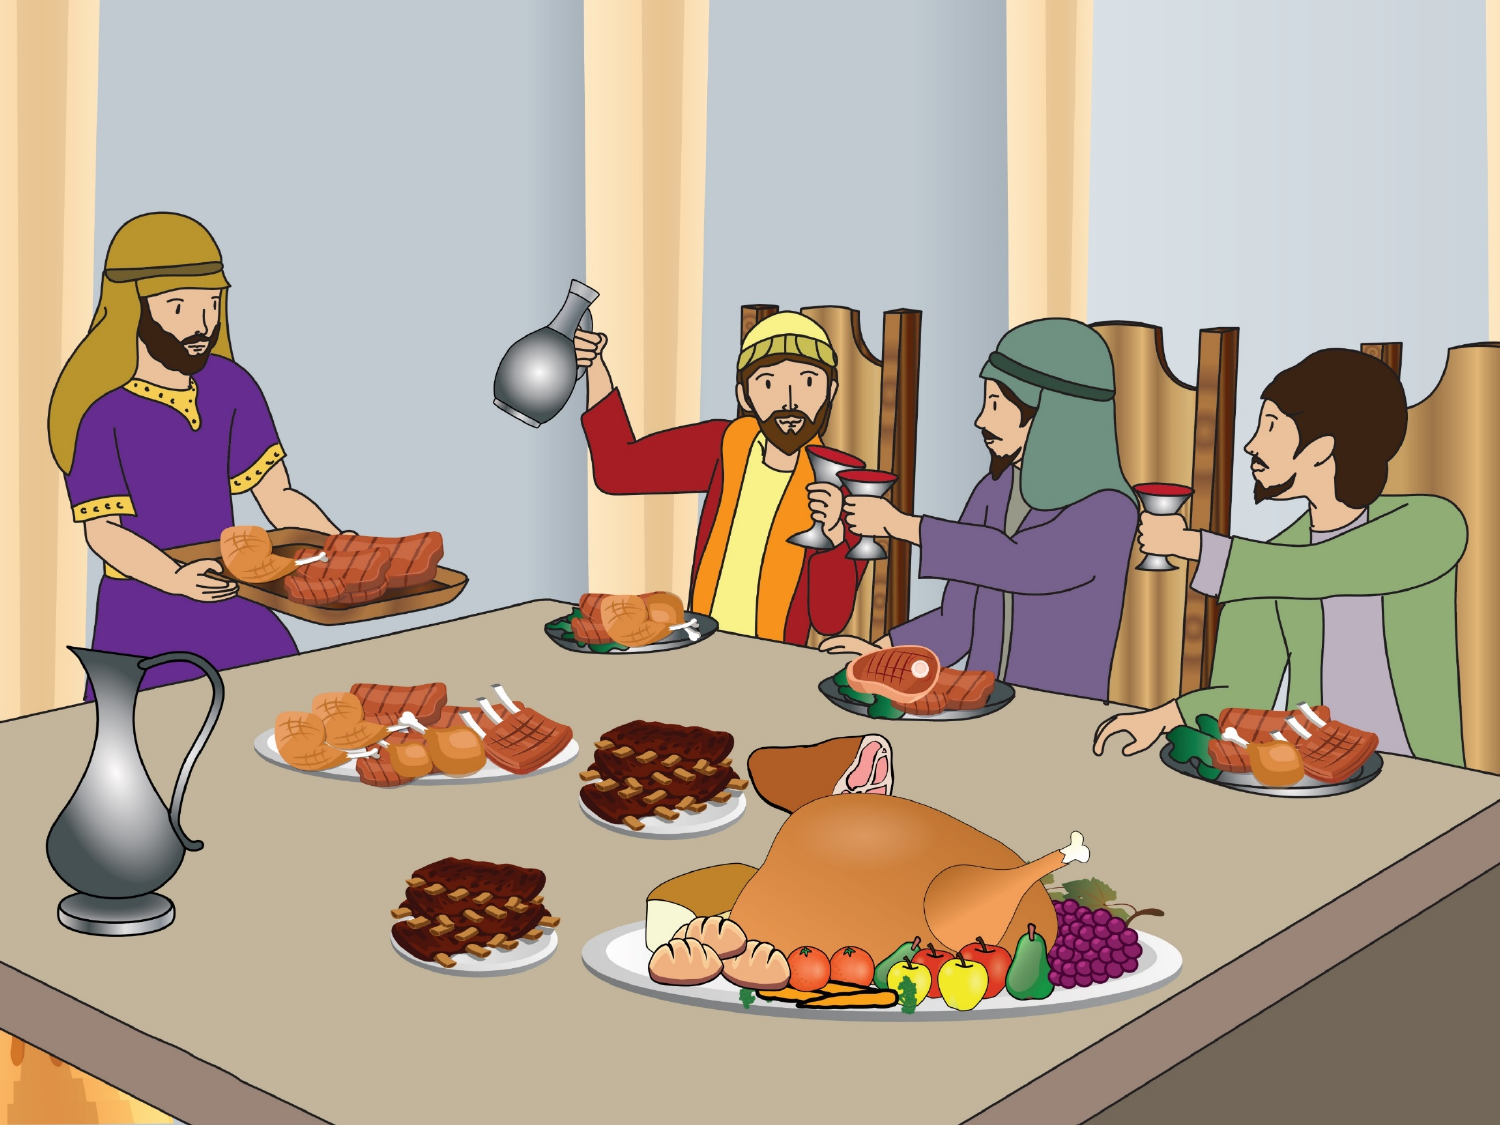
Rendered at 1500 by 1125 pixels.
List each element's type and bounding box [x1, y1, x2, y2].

list [0, 0, 1500, 1125]
